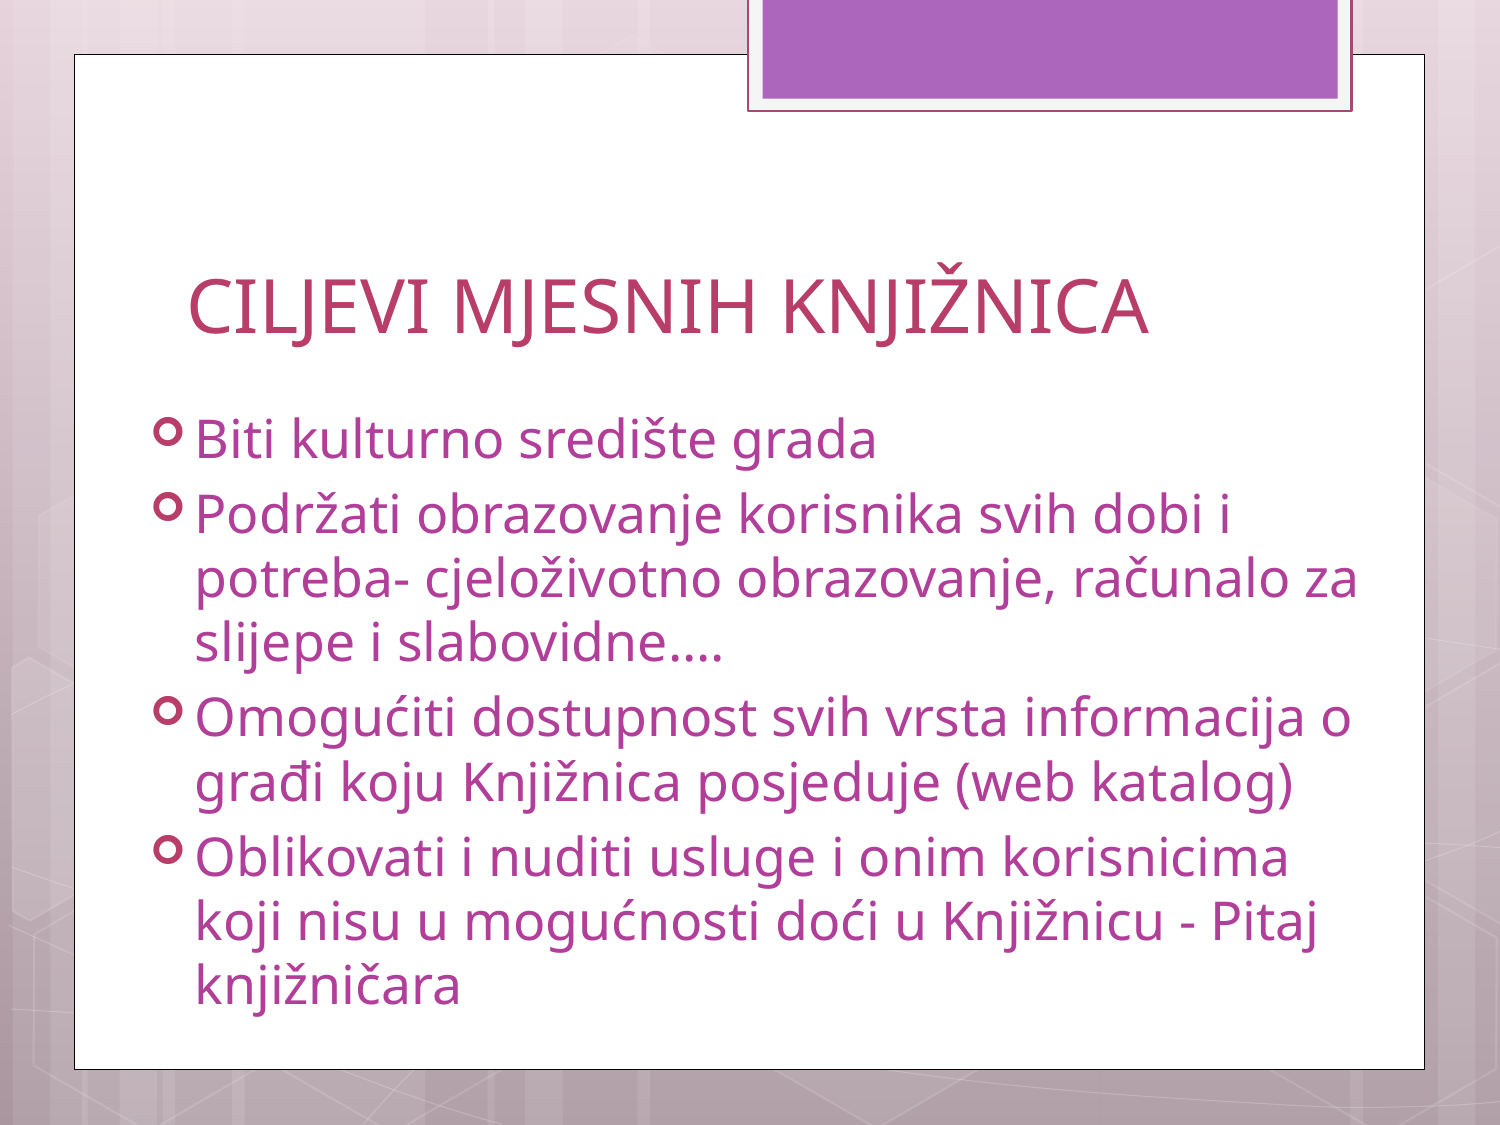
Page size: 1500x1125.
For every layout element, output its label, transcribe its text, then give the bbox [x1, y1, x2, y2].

title CILJEVI MJESNIH KNJIŽNICA [171, 168, 1324, 357]
list Biti kulturno središte grada Podržati obrazovanje korisnika svih dobi i potreba- cjeloživotno obrazovanje, računalo za slijepe i slabovidne…. Omogućiti dostupnost svih vrsta informacija o građi koju Knjižnica posjeduje (web katalog) Oblikovati i nuditi usluge i onim korisnicima koji nisu u mogućnosti doći u Knjižnicu - Pitaj knjižničara [123, 397, 1379, 1071]
